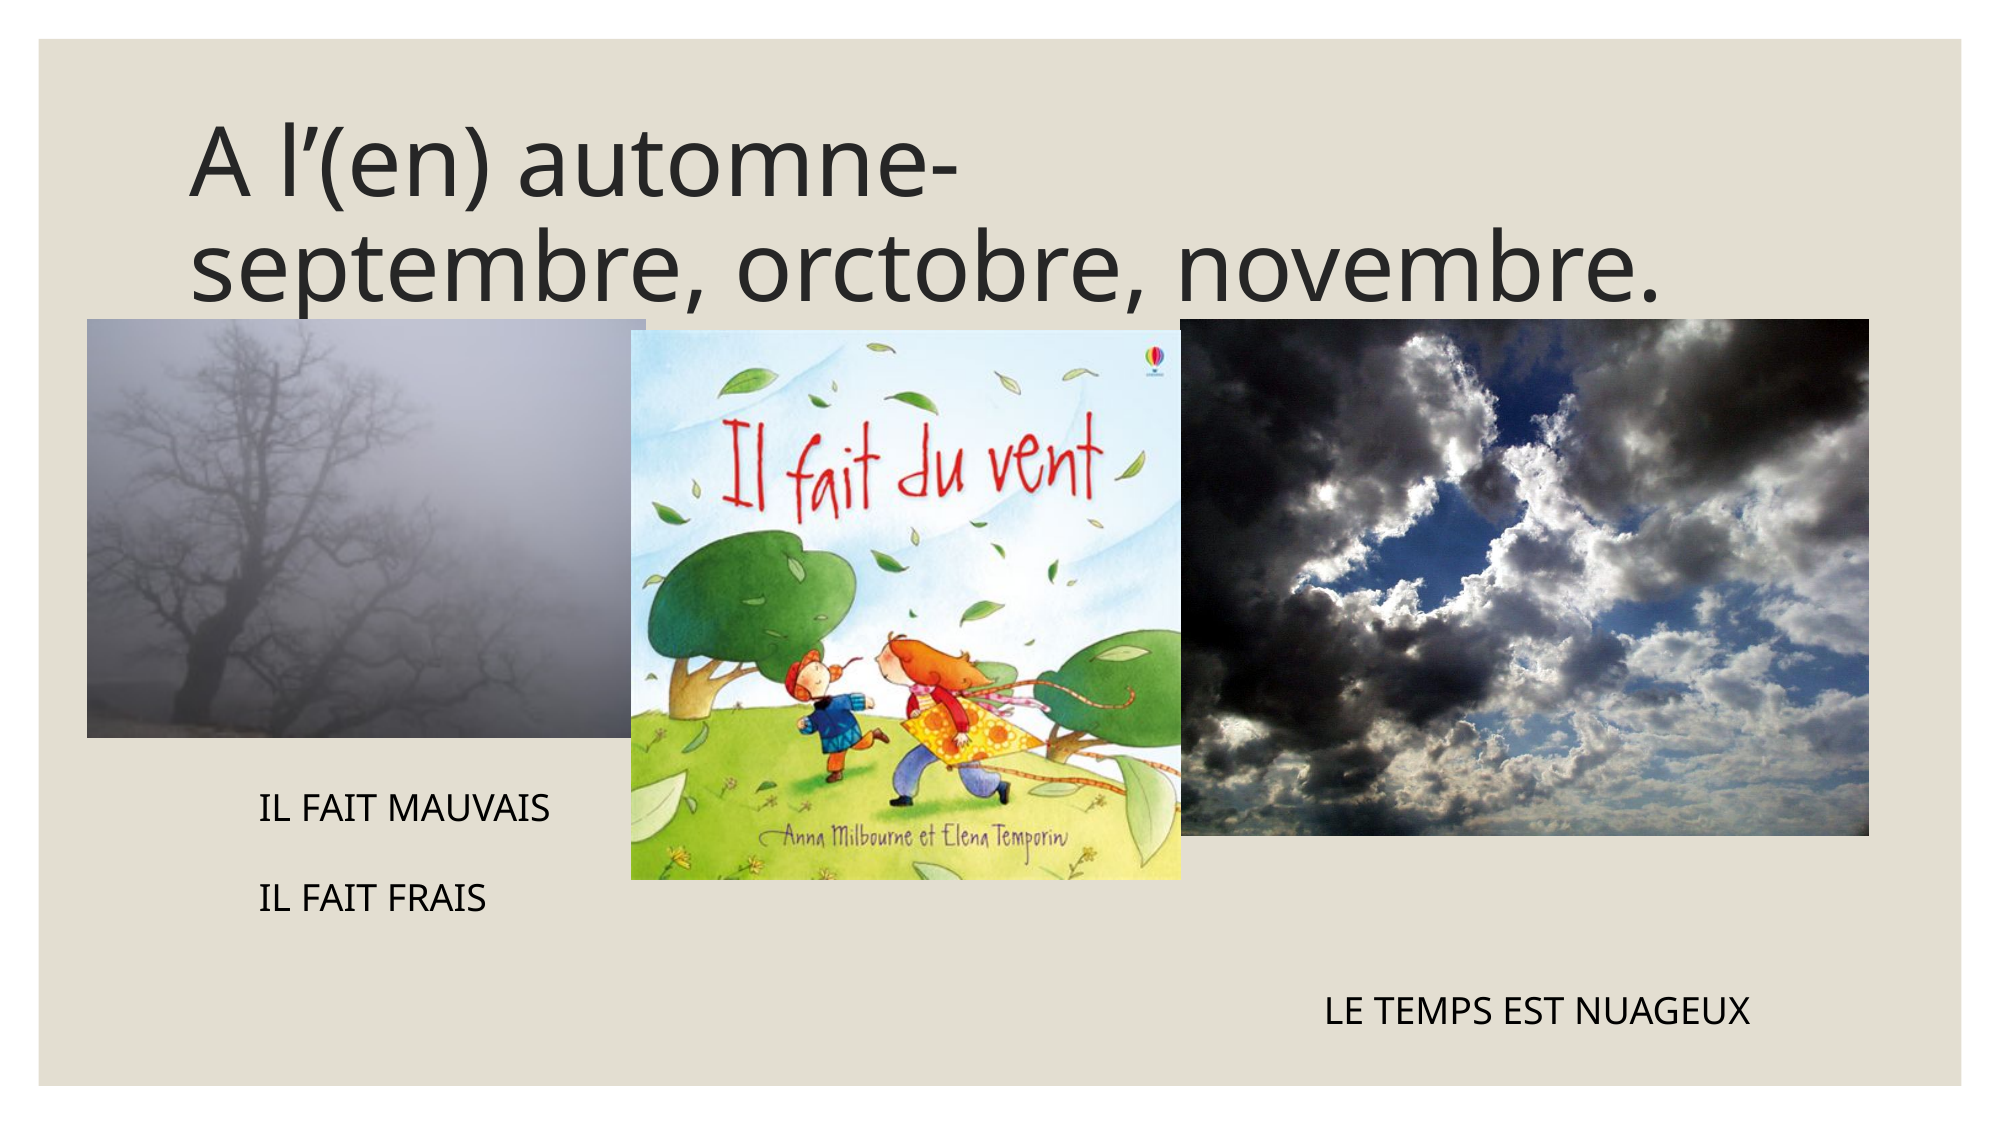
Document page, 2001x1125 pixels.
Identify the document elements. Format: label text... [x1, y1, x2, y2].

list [87, 319, 646, 738]
title A l’(en) automne- septembre, orctobre, novembre. [174, 105, 1825, 326]
text_box LE TEMPS EST NUAGEUX [1309, 979, 1766, 1040]
text_box IL FAIT MAUVAIS IL FAIT FRAIS [243, 776, 566, 927]
picture [631, 319, 1869, 880]
